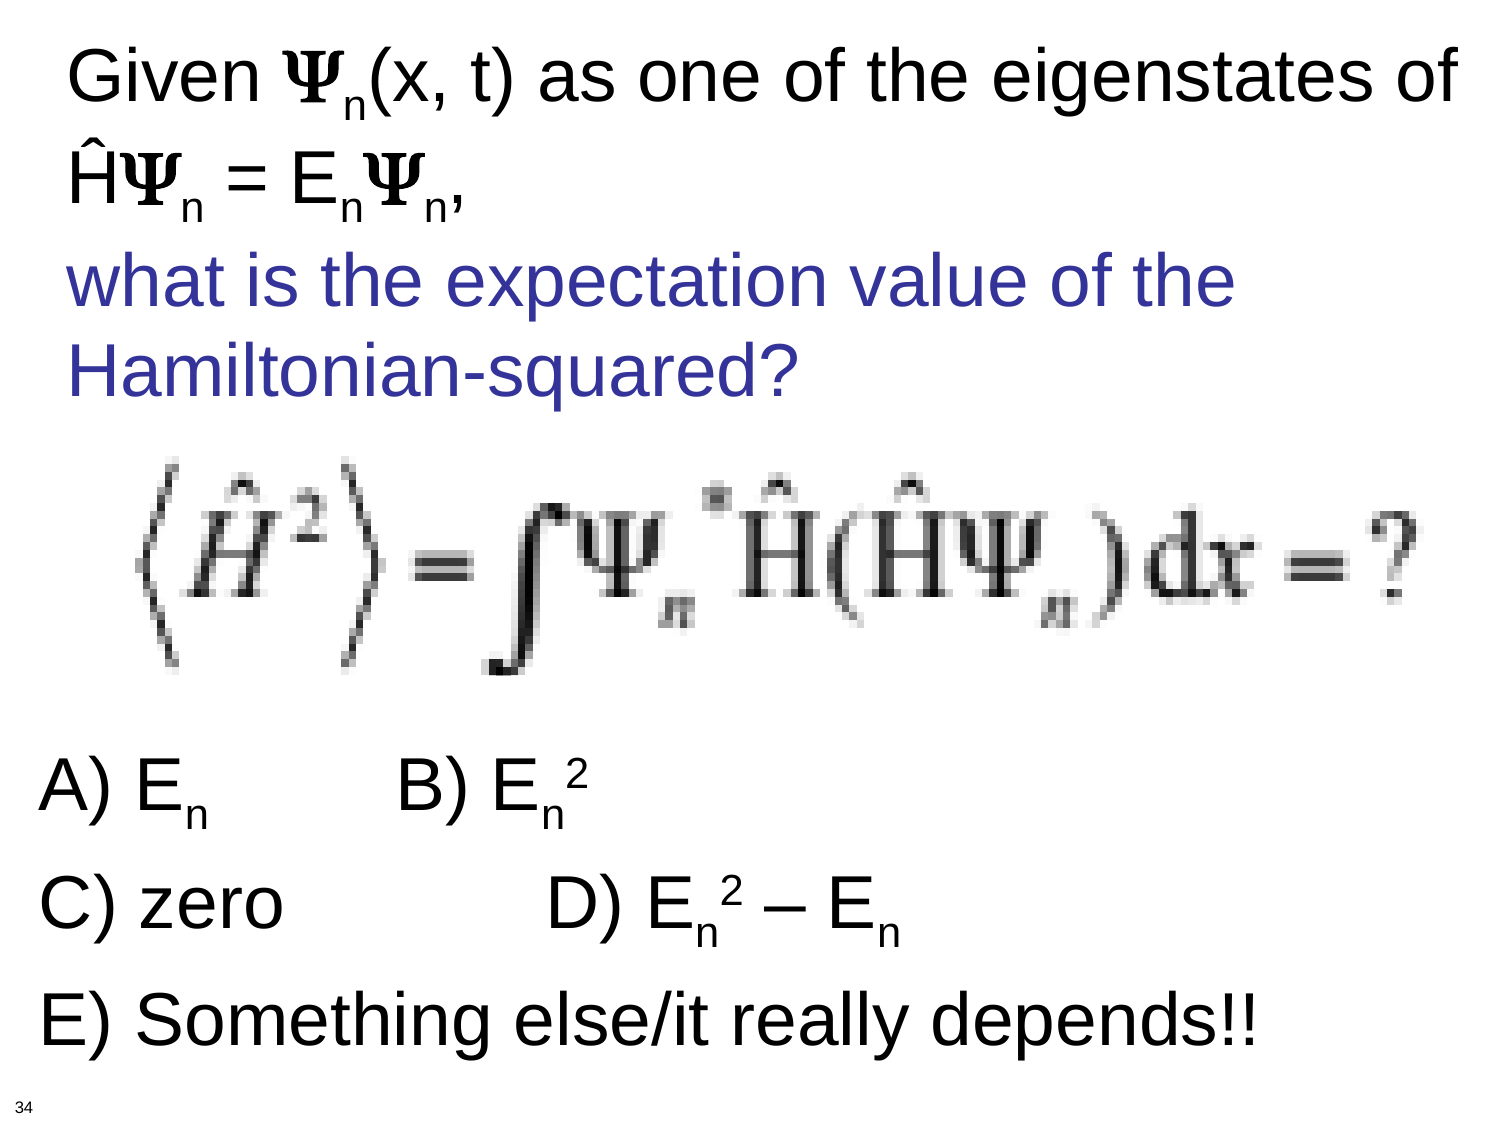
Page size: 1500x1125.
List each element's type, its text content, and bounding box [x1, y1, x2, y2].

text_box 34 [0, 1089, 50, 1125]
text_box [121, 441, 1425, 676]
list A) En B) En2 C) zero D) En2 – En E) Something else/it really depends!! [23, 728, 1412, 1091]
title Given Yn(x, t) as one of the eigenstates of ĤYn = EnYn, what is the expectation value of the Hamiltonian-squared? [51, 36, 1478, 401]
